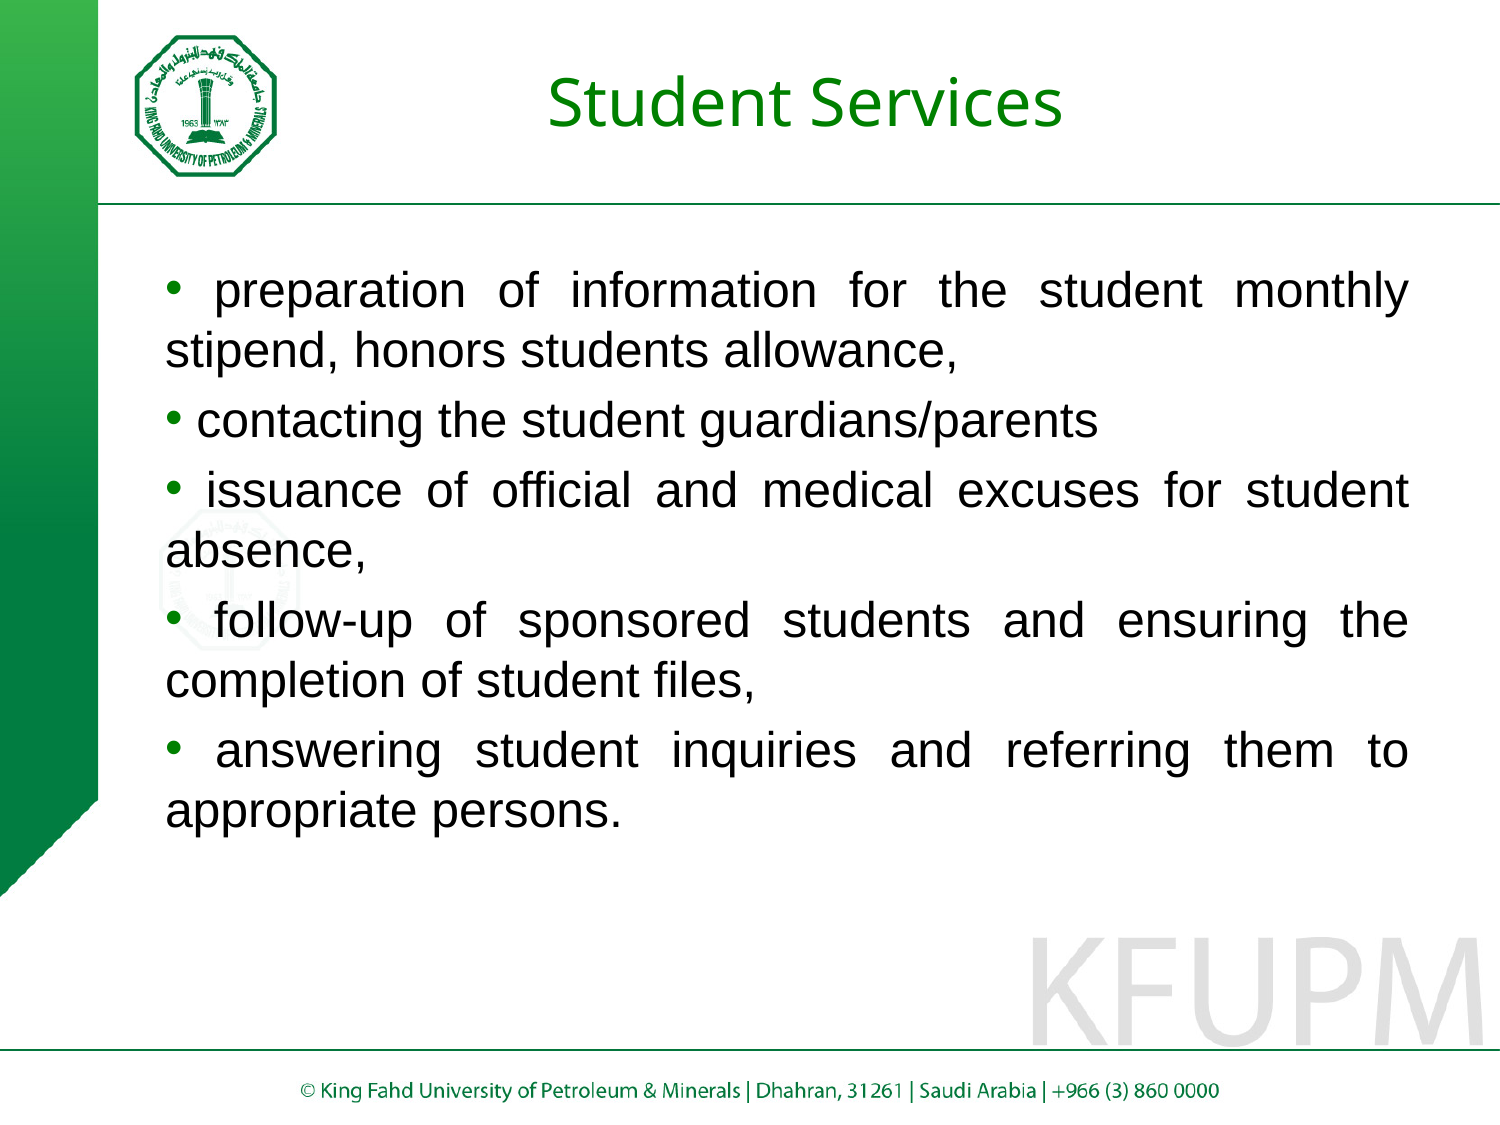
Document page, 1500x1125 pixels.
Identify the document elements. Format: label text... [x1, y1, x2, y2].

title Student Services [237, 37, 1376, 163]
picture [0, 0, 1500, 1103]
list preparation of information for the student monthly stipend, honors students allowance, contacting the student guardians/parents issuance of official and medical excuses for student absence, follow-up of sponsored students and ensuring the completion of student files, answering student inquiries and referring them to appropriate persons. [149, 249, 1426, 938]
